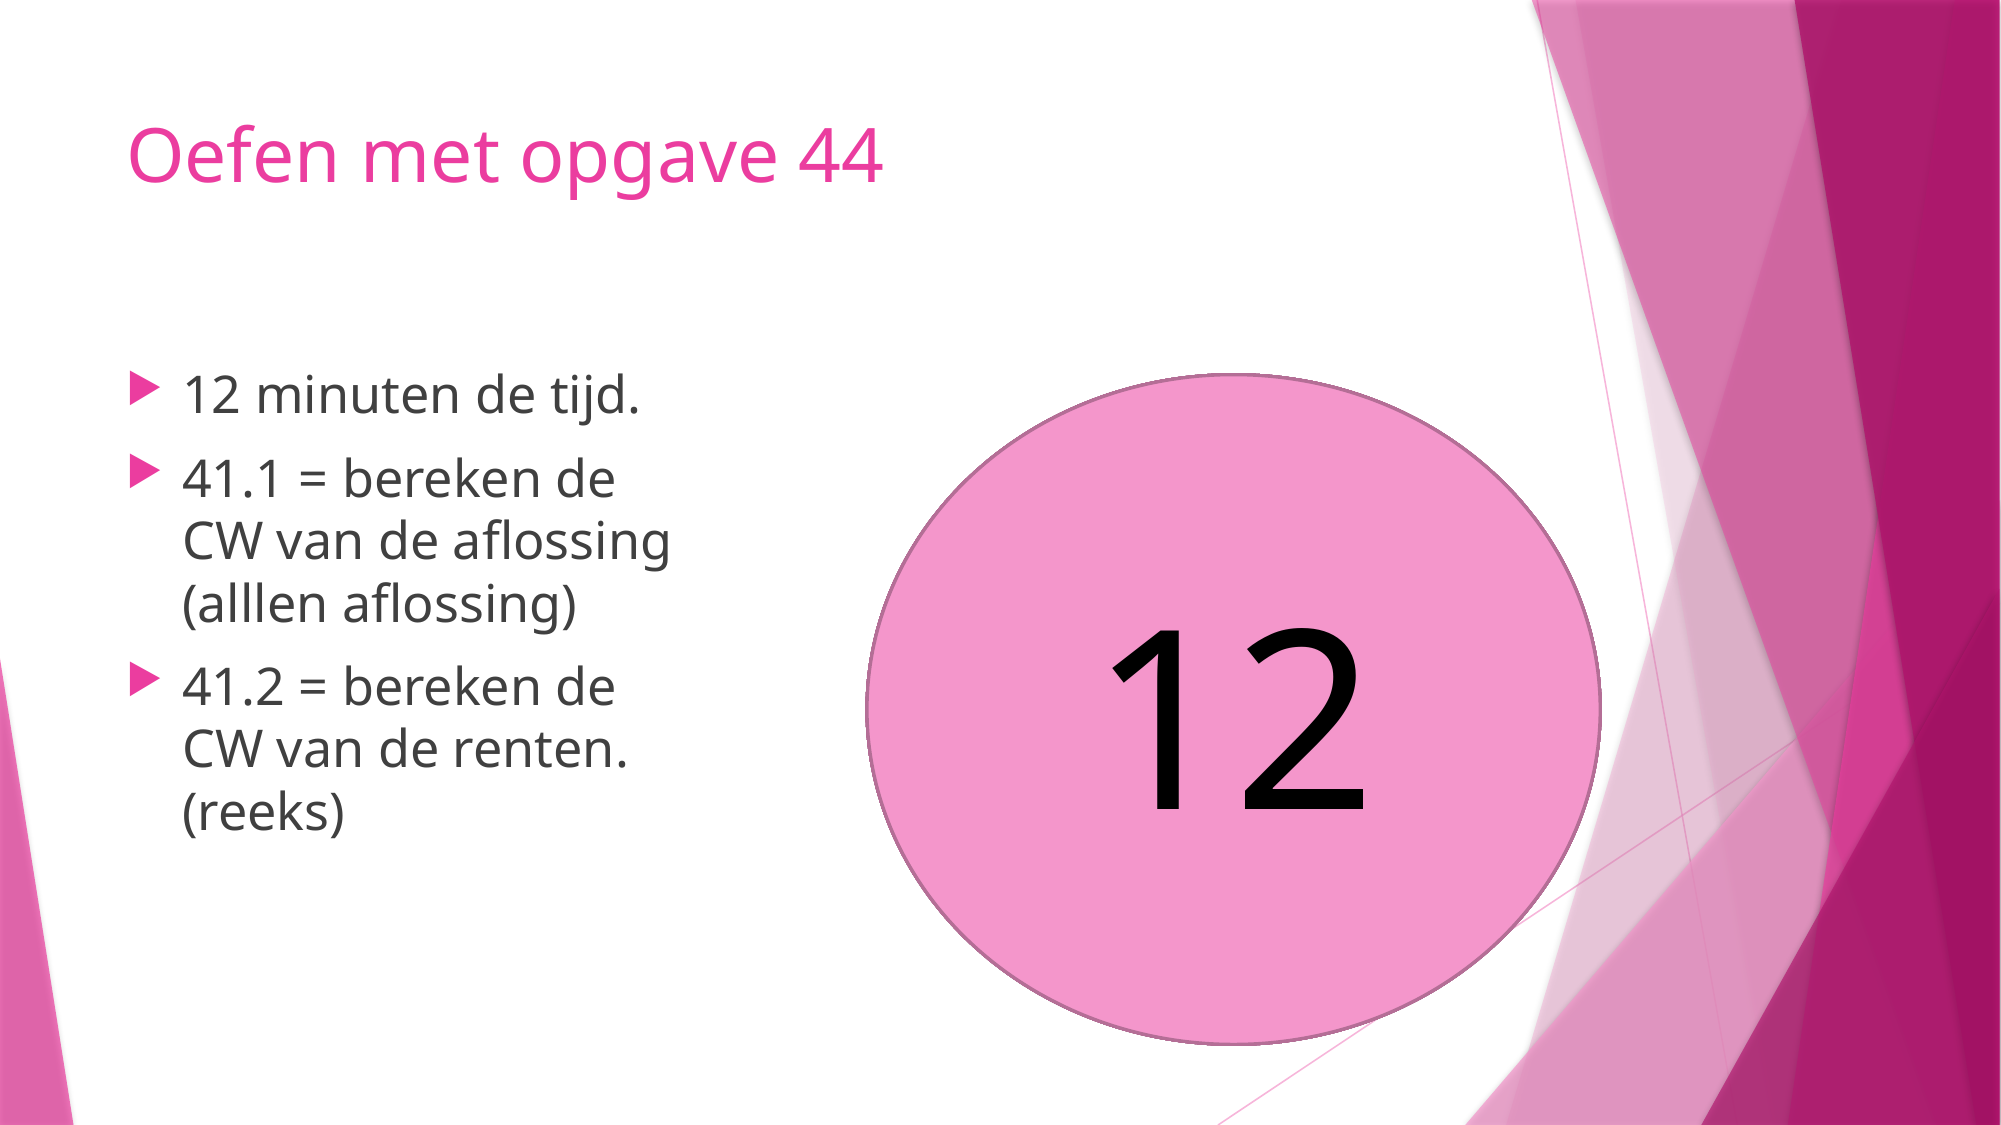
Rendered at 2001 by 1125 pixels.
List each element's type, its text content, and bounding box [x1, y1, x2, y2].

list 12 minuten de tijd. 41.1 = bereken de CW van de aflossing (alllen aflossing) 41.2 = bereken de CW van de renten. (reeks) [111, 354, 689, 960]
text_box 12 [865, 373, 1602, 1046]
title Oefen met opgave 44 [111, 99, 1522, 317]
